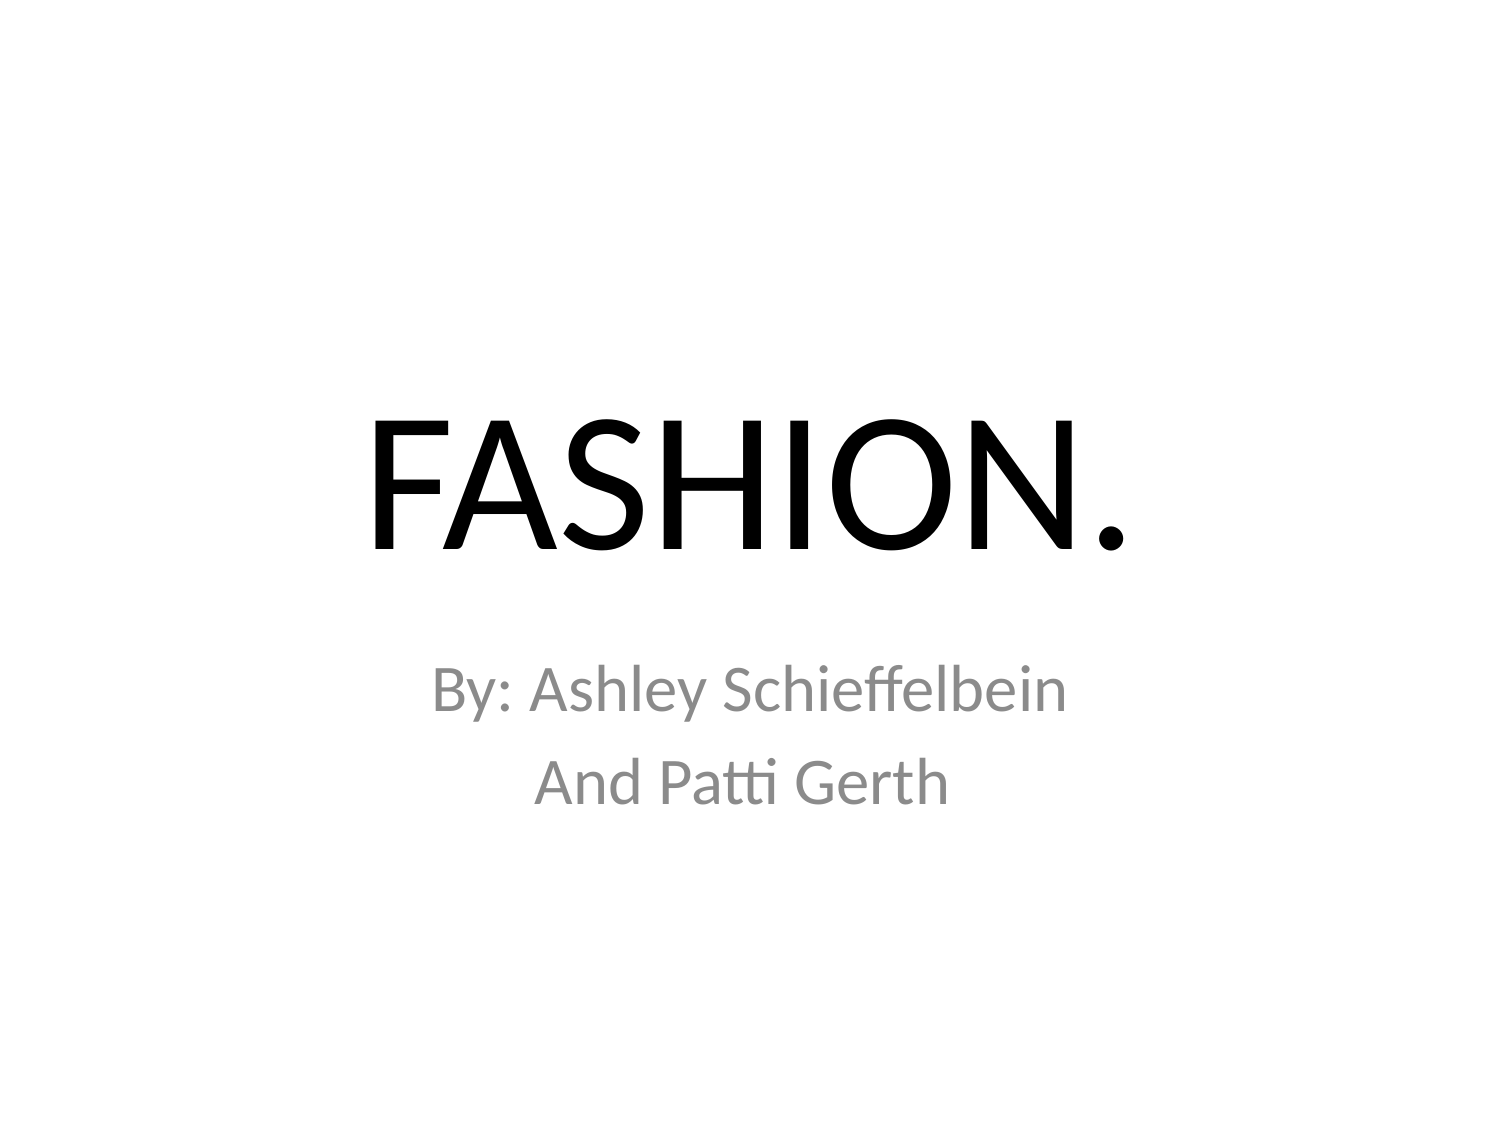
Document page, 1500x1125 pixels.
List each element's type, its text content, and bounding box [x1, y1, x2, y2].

title FASHION. [112, 349, 1388, 591]
subtitle By: Ashley Schieffelbein And Patti Gerth [225, 637, 1275, 925]
